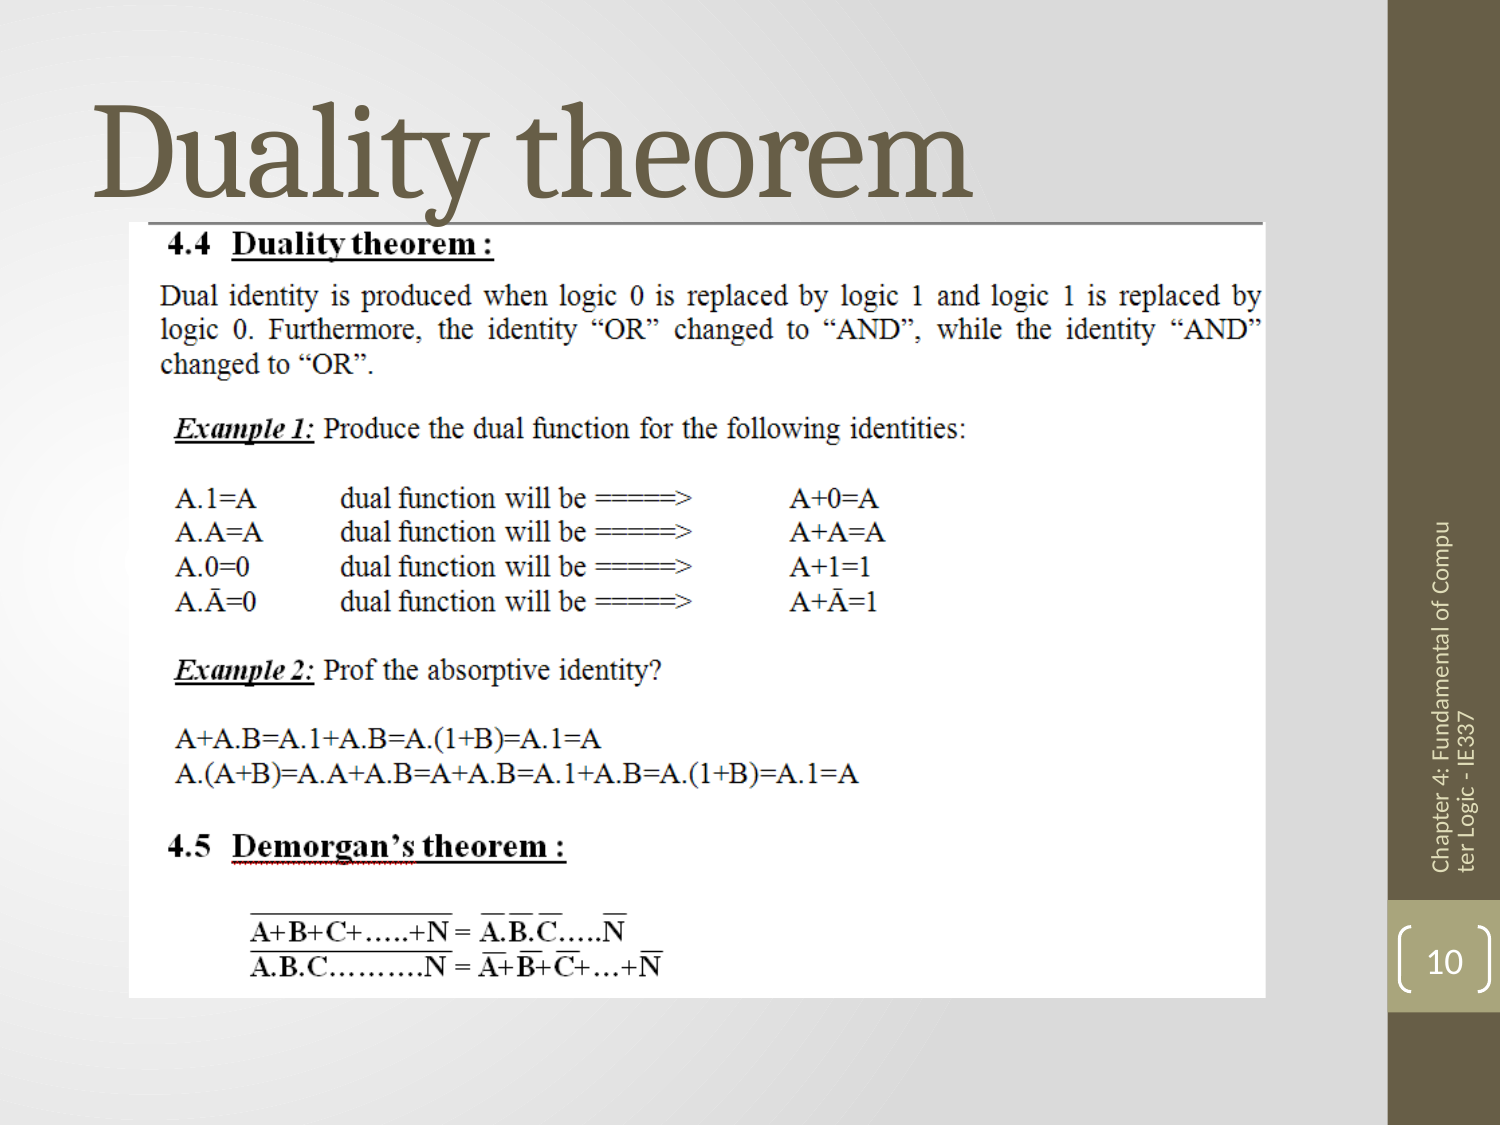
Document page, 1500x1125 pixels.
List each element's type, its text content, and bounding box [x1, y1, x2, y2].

text_box Duality theorem [75, 45, 1325, 233]
slide_number 10 [1397, 925, 1492, 994]
picture [128, 222, 1267, 998]
footer Chapter 4: Fundamental of Computer Logic - IE337 [1408, 500, 1469, 889]
